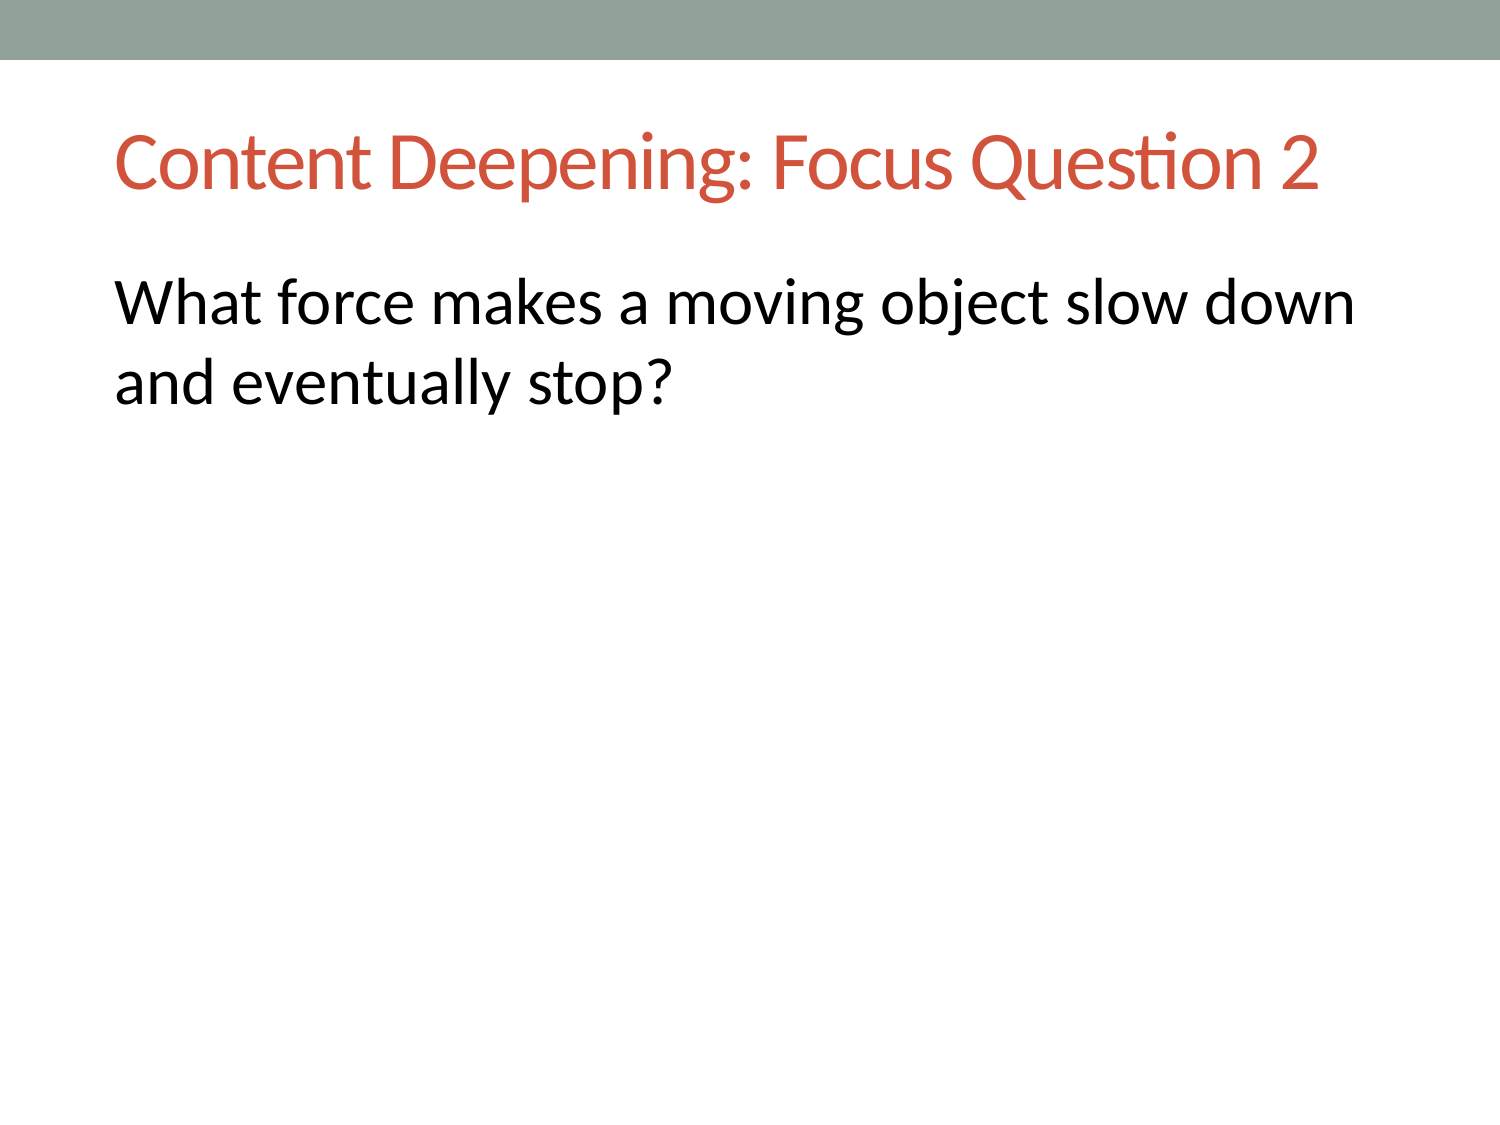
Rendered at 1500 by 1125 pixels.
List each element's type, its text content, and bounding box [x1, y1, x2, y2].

list What force makes a moving object slow down and eventually stop? [99, 249, 1425, 988]
title Content Deepening: Focus Question 2 [99, 75, 1425, 238]
